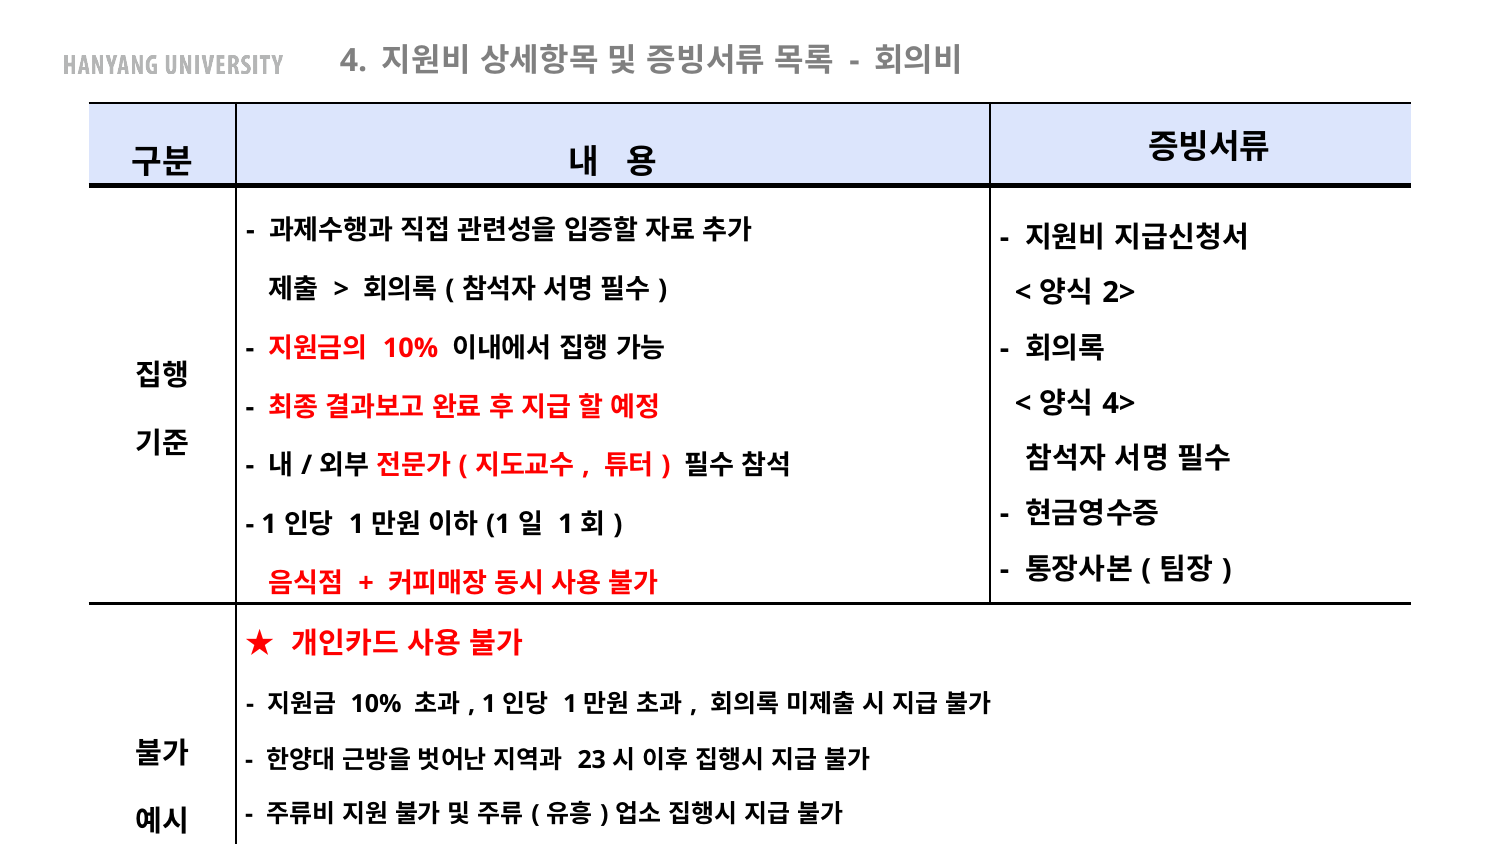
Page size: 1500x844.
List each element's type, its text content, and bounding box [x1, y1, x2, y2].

table_header 내 용 [237, 104, 989, 183]
table_header 증빙서류 [991, 104, 1411, 183]
table_cell ★ 개인카드 사용 불가 - 지원금 10% 초과, 1인당 1만원 초과, 회의록 미제출 시 지급 불가 - 한양대 근방을 벗어난 지역과 23시 이후 집행시 지급 불가 - 주류비 지원 불가 및 주류(유흥)업소 집행시 지급 불가 - 과제수행과 관련이 없는 경우와 회의록 내용이 부실할 경우 지급 불가 - 학교 구내식당(학생식당, 교직원식당)에서 집행할 경우 현금영수증 발행이 불가하여 지급 불가 [237, 605, 1411, 844]
list 4. 지원비 상세항목 및 증빙서류 목록 - 회의비 [324, 31, 1365, 86]
table_cell 집행 기준 [89, 188, 235, 602]
picture [63, 55, 283, 75]
table_cell - 과제수행과 직접 관련성을 입증할 자료 추가 제출 > 회의록(참석자 서명 필수) - 지원금의 10% 이내에서 집행 가능 - 최종 결과보고 완료 후 지급 할 예정 - 내/외부 전문가(지도교수, 튜터) 필수 참석 - 1인당 1만원 이하(1일 1회) 음식점 + 커피매장 동시 사용 불가 [237, 188, 989, 602]
table_header 구분 [89, 104, 235, 183]
table_cell - 지원비 지급신청서 <양식2> - 회의록 <양식4> 참석자 서명 필수 - 현금영수증 - 통장사본(팀장) [991, 188, 1411, 602]
table_cell 불가 예시 [89, 605, 235, 844]
